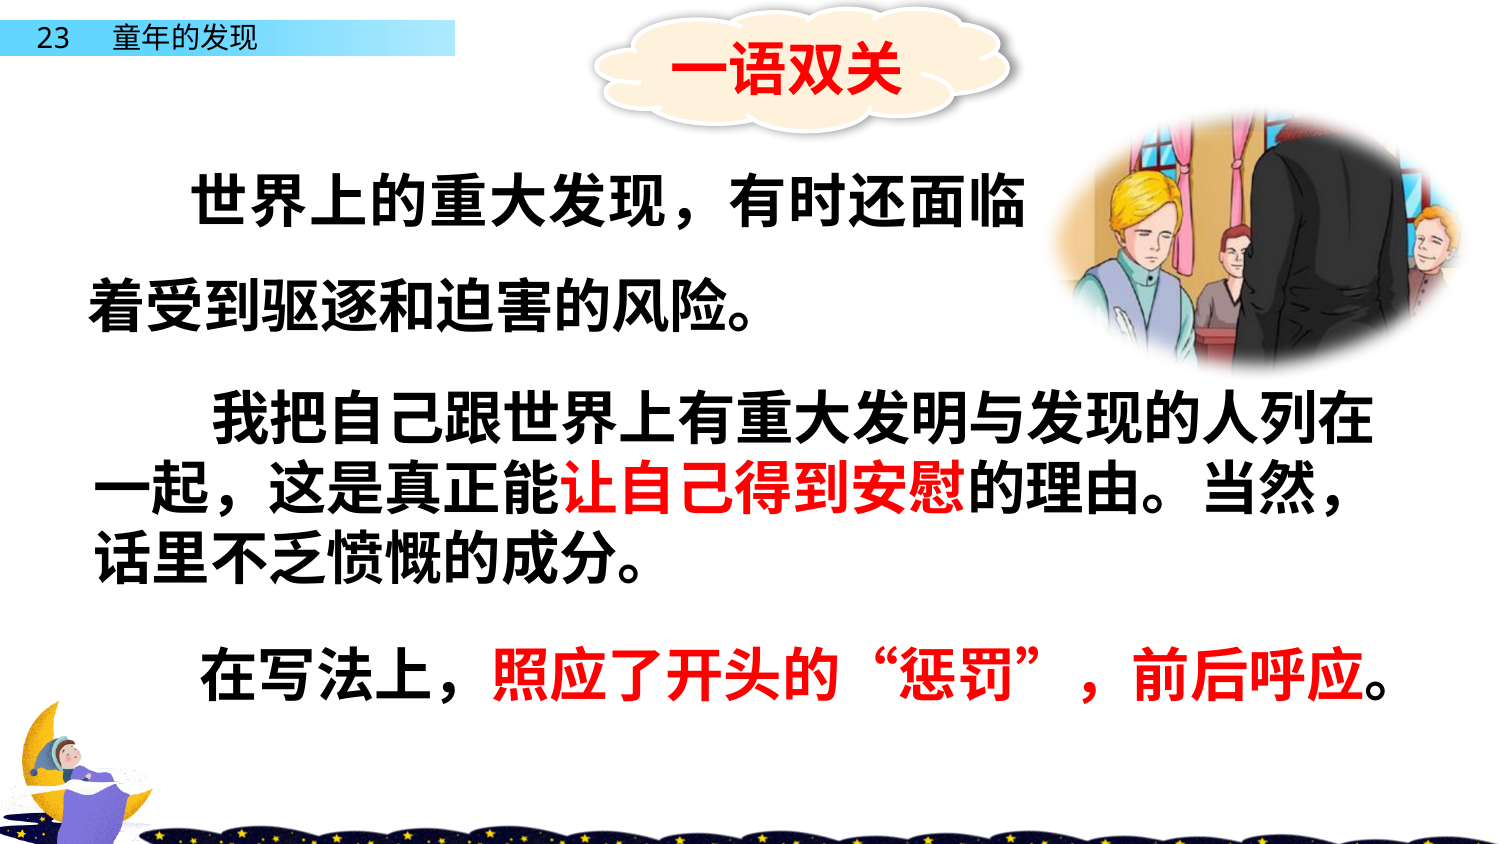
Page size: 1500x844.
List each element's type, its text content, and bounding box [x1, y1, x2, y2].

picture [0, 693, 1500, 844]
picture [1036, 101, 1474, 383]
text_box 我把自己跟世界上有重大发明与发现的人列在一起，这是真正能让自己得到安慰的理由。当然，话里不乏愤慨的成分。 [78, 373, 1409, 599]
text_box 在写法上，照应了开头的“惩罚”，前后呼应。 [67, 630, 1398, 716]
text_box 一语双关 [594, 6, 1010, 134]
text_box 世界上的重大发现，有时还面临着受到驱逐和迫害的风险。 [72, 122, 1031, 347]
